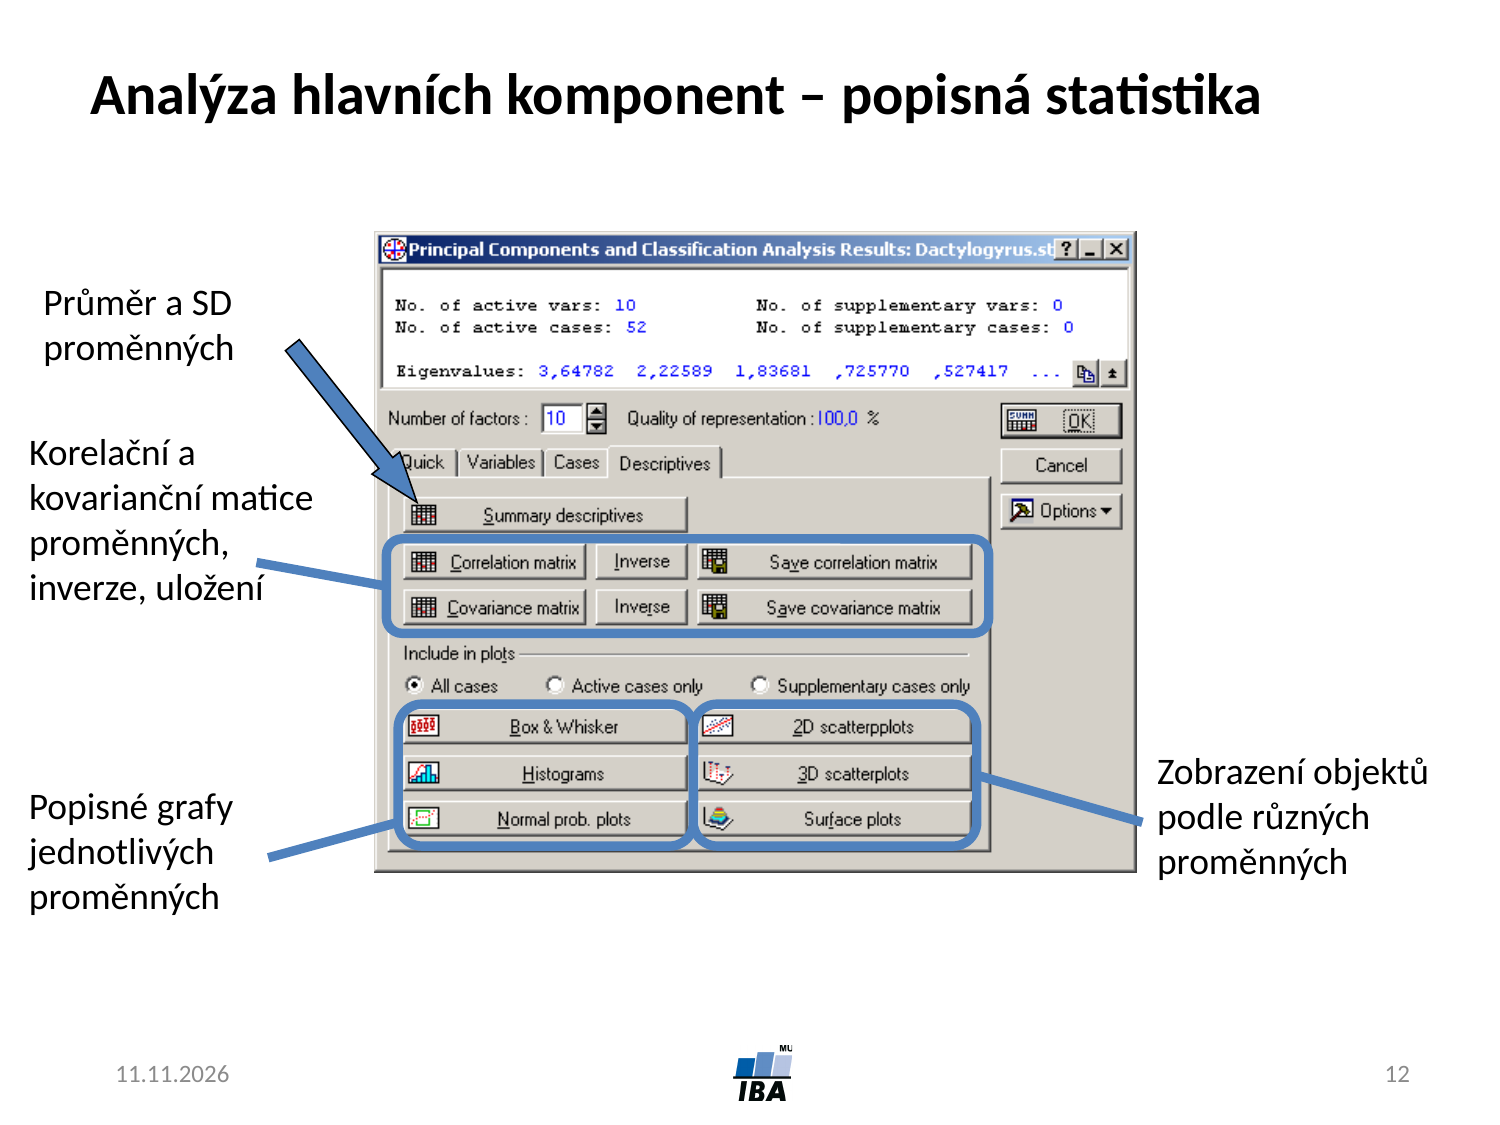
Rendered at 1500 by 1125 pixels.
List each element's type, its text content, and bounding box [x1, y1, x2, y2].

text_box Zobrazení objektů podle různých proměnných [1142, 739, 1483, 890]
text_box [285, 339, 369, 457]
title Analýza hlavních komponent – popisná statistika [75, 45, 1425, 138]
text_box Popisné grafy jednotlivých proměnných [14, 775, 396, 925]
slide_number 12 [1074, 1043, 1425, 1103]
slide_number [100, 1043, 451, 1103]
text_box Korelační a kovarianční matice proměnných, inverze, uložení [14, 420, 337, 616]
text_box Průměr a SD proměnných [28, 270, 363, 375]
picture [374, 231, 1138, 873]
